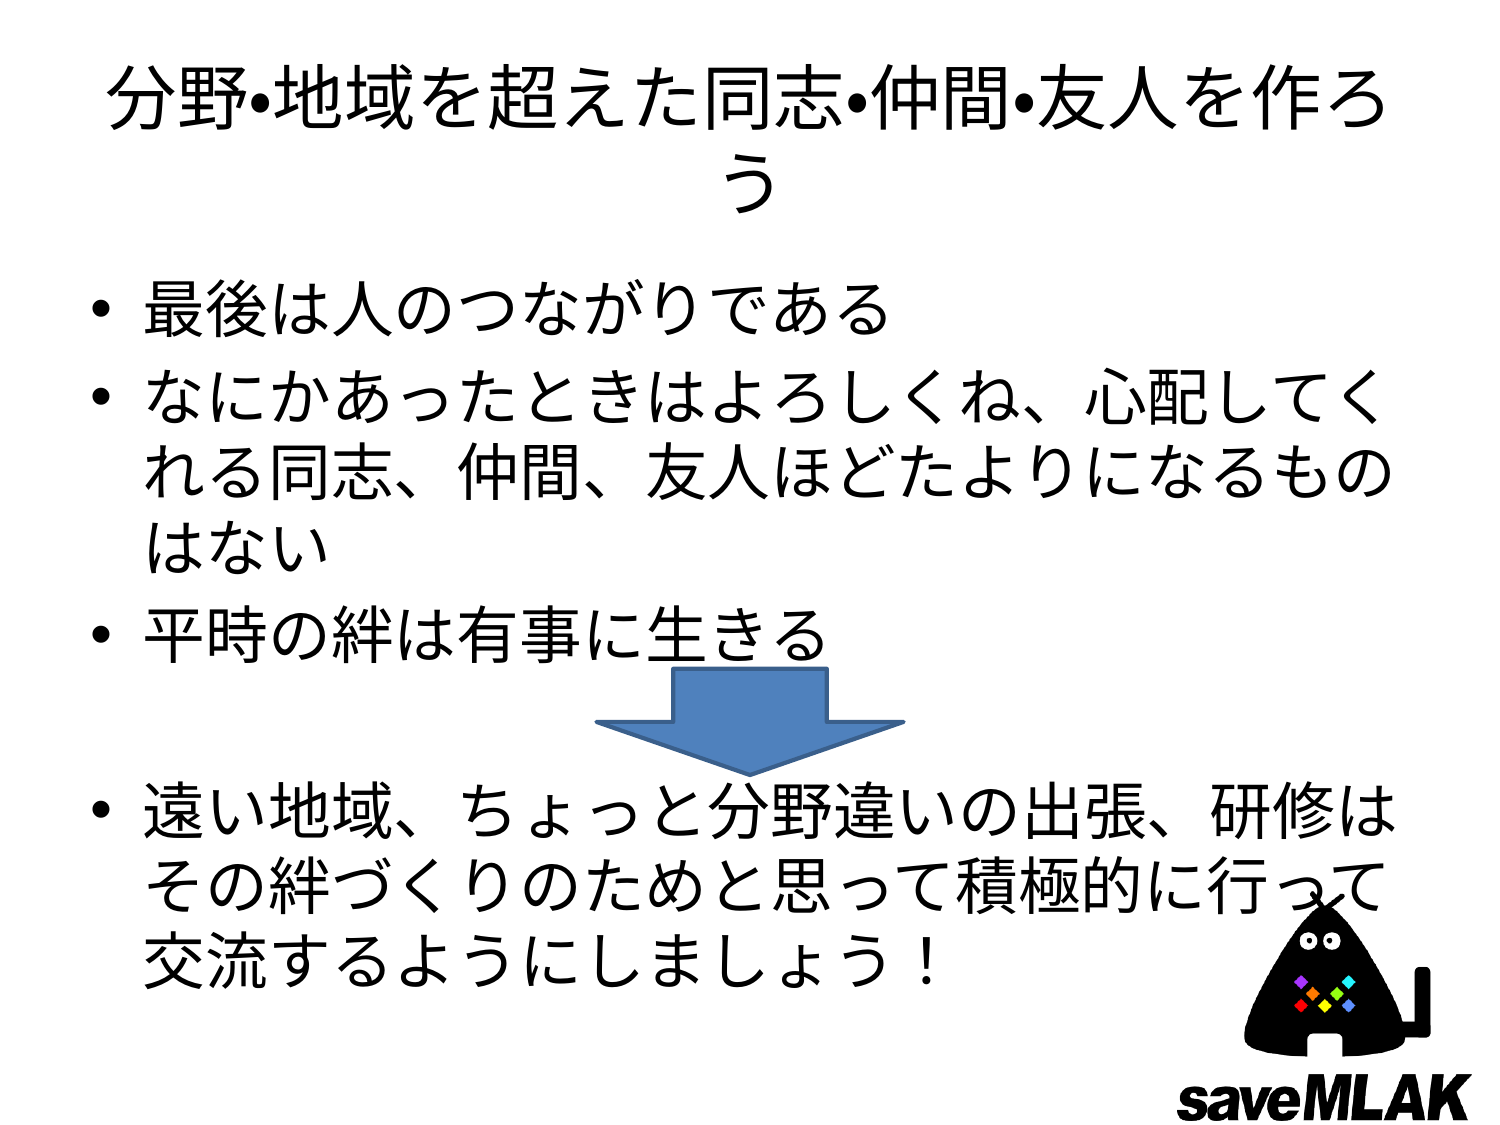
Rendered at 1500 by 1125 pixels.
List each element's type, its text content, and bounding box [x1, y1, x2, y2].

title 分野・地域を超えた同志・仲間・友人を作ろう [75, 45, 1425, 233]
picture [1177, 891, 1472, 1121]
text_box [594, 666, 906, 778]
list 最後は人のつながりである なにかあったときはよろしくね、心配してくれる同志、仲間、友人ほどたよりになるものはない 平時の絆は有事に生きる 遠い地域、ちょっと分野違いの出張、研修はその絆づくりのためと思って積極的に行って交流するようにしましょう！ [75, 262, 1425, 1005]
